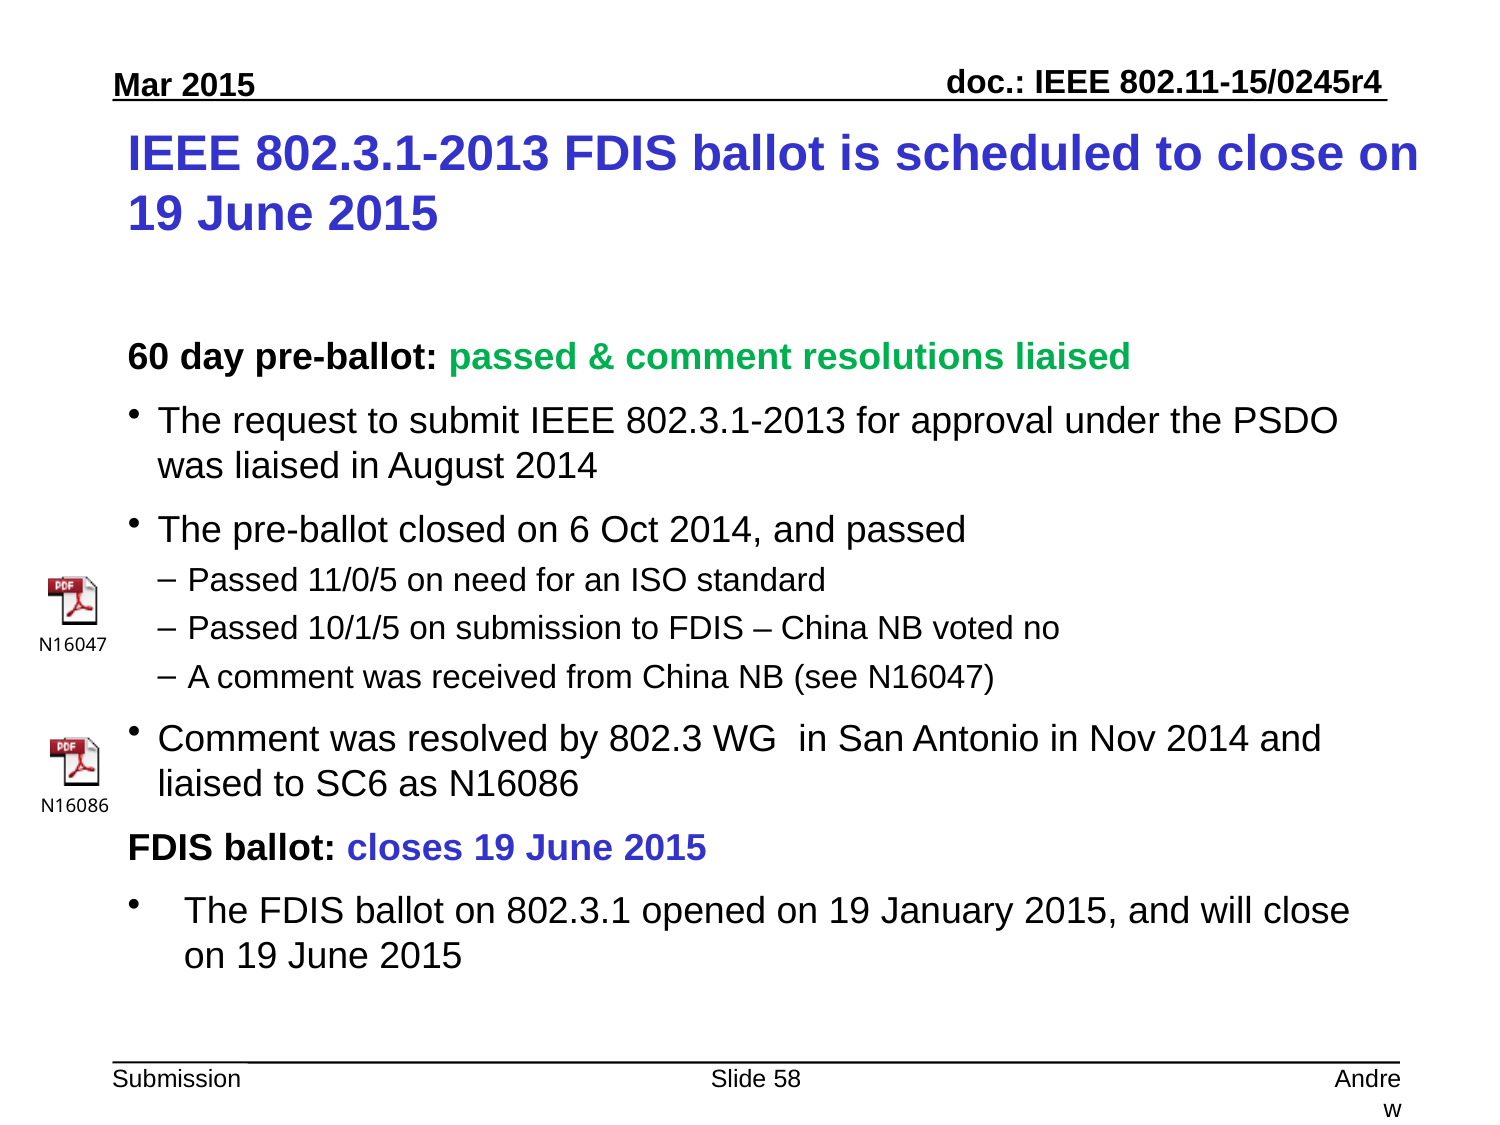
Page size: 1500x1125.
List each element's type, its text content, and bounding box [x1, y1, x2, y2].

title IEEE 802.3.1-2013 FDIS ballot is scheduled to close on 19 June 2015 [112, 112, 1488, 288]
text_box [0, 574, 149, 702]
footer Andrew Myles, Cisco [1320, 1061, 1402, 1093]
slide_number Slide 58 [709, 1061, 803, 1093]
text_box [0, 735, 151, 863]
list 60 day pre-ballot: passed & comment resolutions liaised The request to submit IEEE 802.3.1-2013 for approval under the PSDO was liaised in August 2014 The pre-ballot closed on 6 Oct 2014, and passed Passed 11/0/5 on need for an ISO standard Passed 10/1/5 on submission to FDIS – China NB voted no A comment was received from China NB (see N16047) Comment was resolved by 802.3 WG in San Antonio in Nov 2014 and liaised to SC6 as N16086 FDIS ballot: closes 19 June 2015 The FDIS ballot on 802.3.1 opened on 19 January 2015, and will close on 19 June 2015 [112, 324, 1388, 1000]
